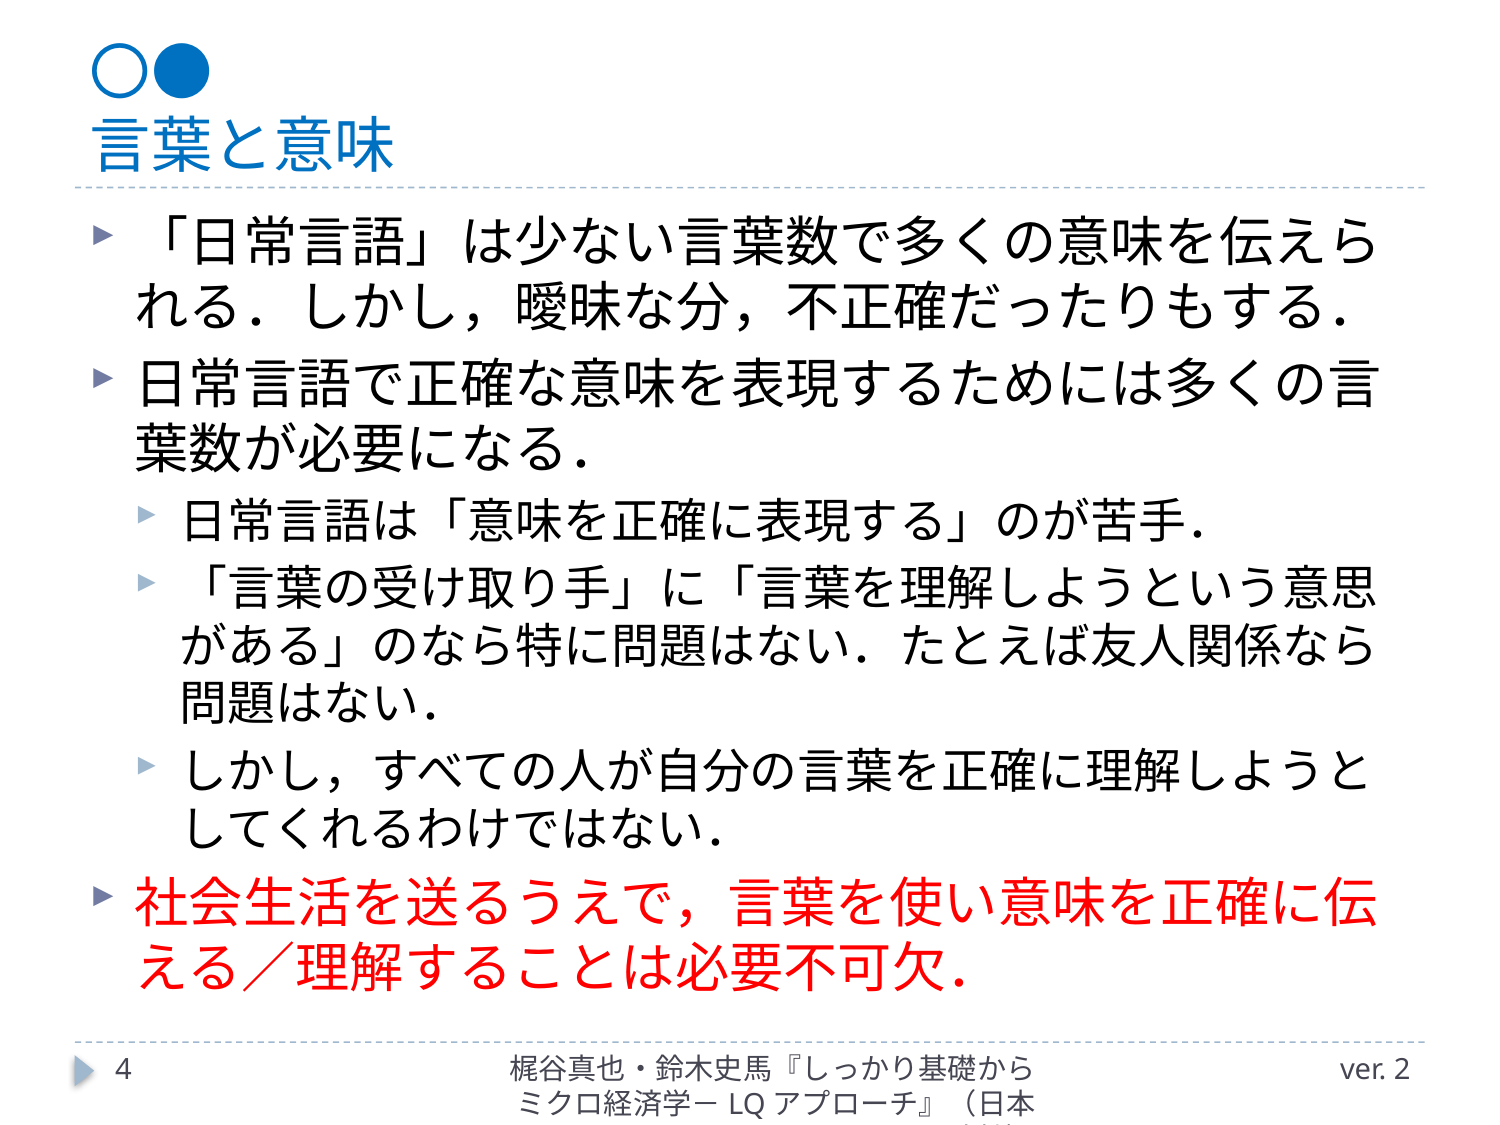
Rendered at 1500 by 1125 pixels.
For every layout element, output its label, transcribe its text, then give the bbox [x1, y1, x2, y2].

slide_number ver. 2 [1050, 1042, 1426, 1103]
slide_number 4 [100, 1042, 426, 1103]
footer 梶谷真也・鈴木史馬『しっかり基礎からミクロ経済学－LQアプローチ』（日本評論社） [475, 1042, 1050, 1103]
list 「日常言語」は少ない言葉数で多くの意味を伝えられる．しかし，曖昧な分，不正確だったりもする． 日常言語で正確な意味を表現するためには多くの言葉数が必要になる． 日常言語は「意味を正確に表現する」のが苦手． 「言葉の受け取り手」に「言葉を理解しようという意思がある」のなら特に問題はない．たとえば友人関係なら問題はない． しかし，すべての人が自分の言葉を正確に理解しようとしてくれるわけではない． 社会生活を送るうえで，言葉を使い意味を正確に伝える／理解することは必要不可欠． [75, 200, 1425, 1010]
title 〇● 言葉と意味 [75, 24, 1425, 188]
